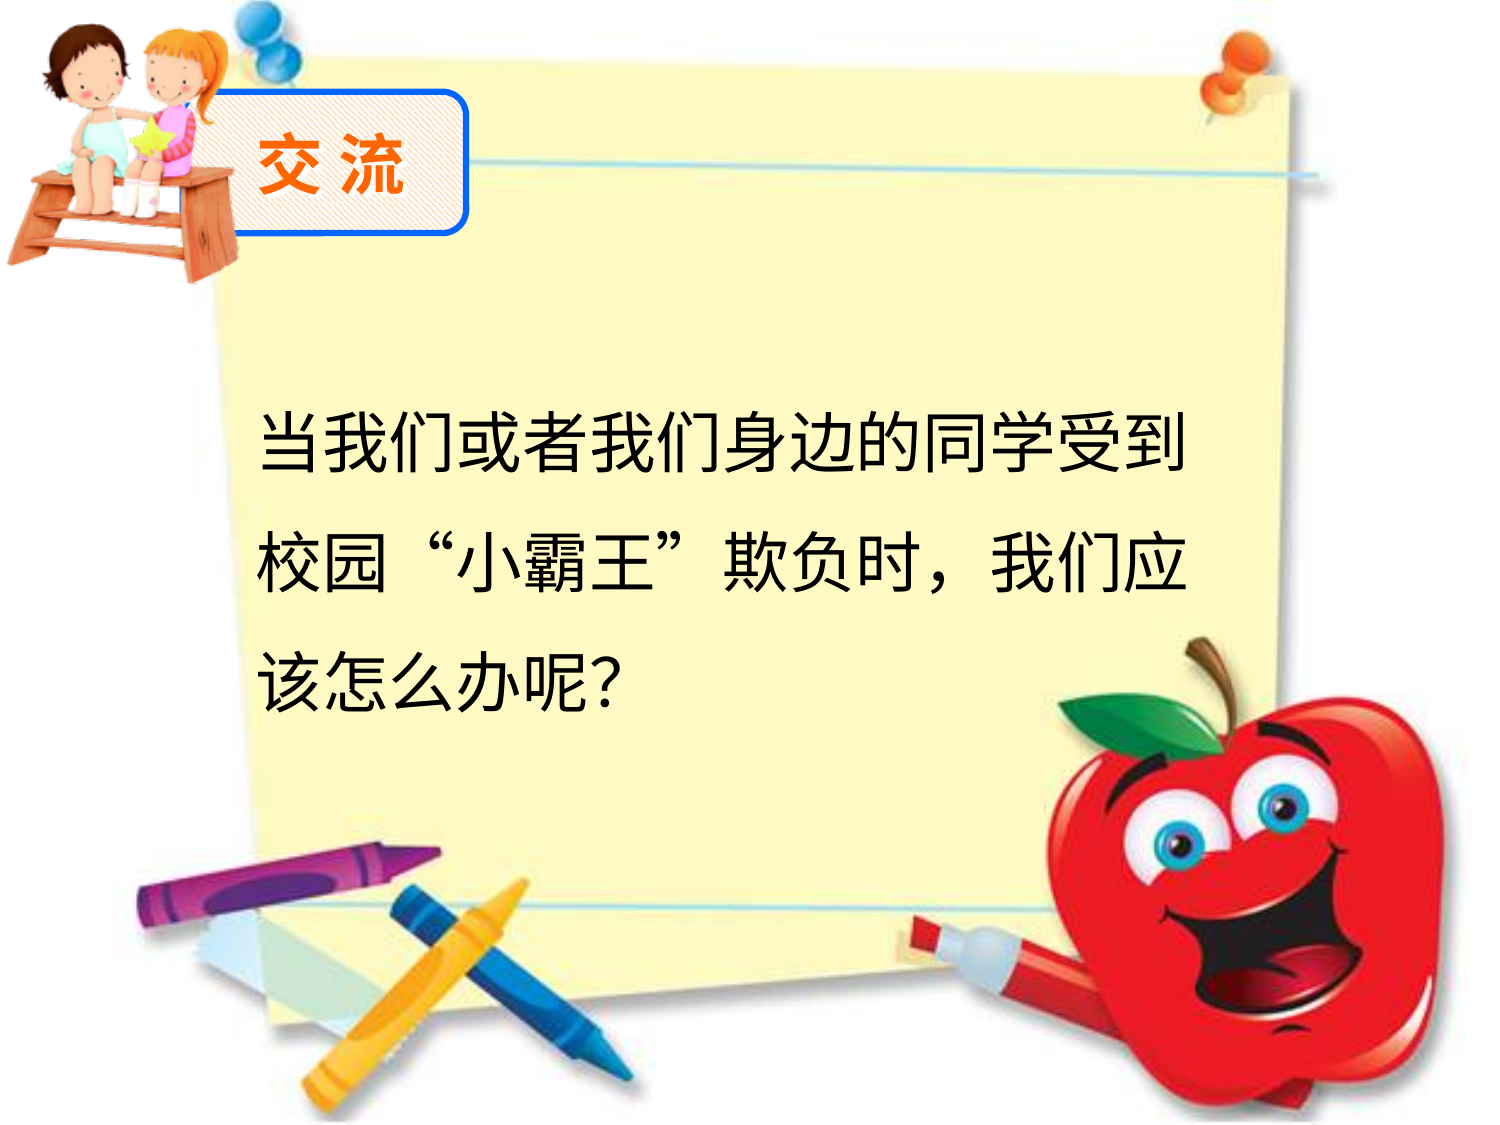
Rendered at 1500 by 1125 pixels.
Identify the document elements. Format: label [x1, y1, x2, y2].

text_box [4, 23, 467, 286]
picture [0, 0, 1500, 1125]
